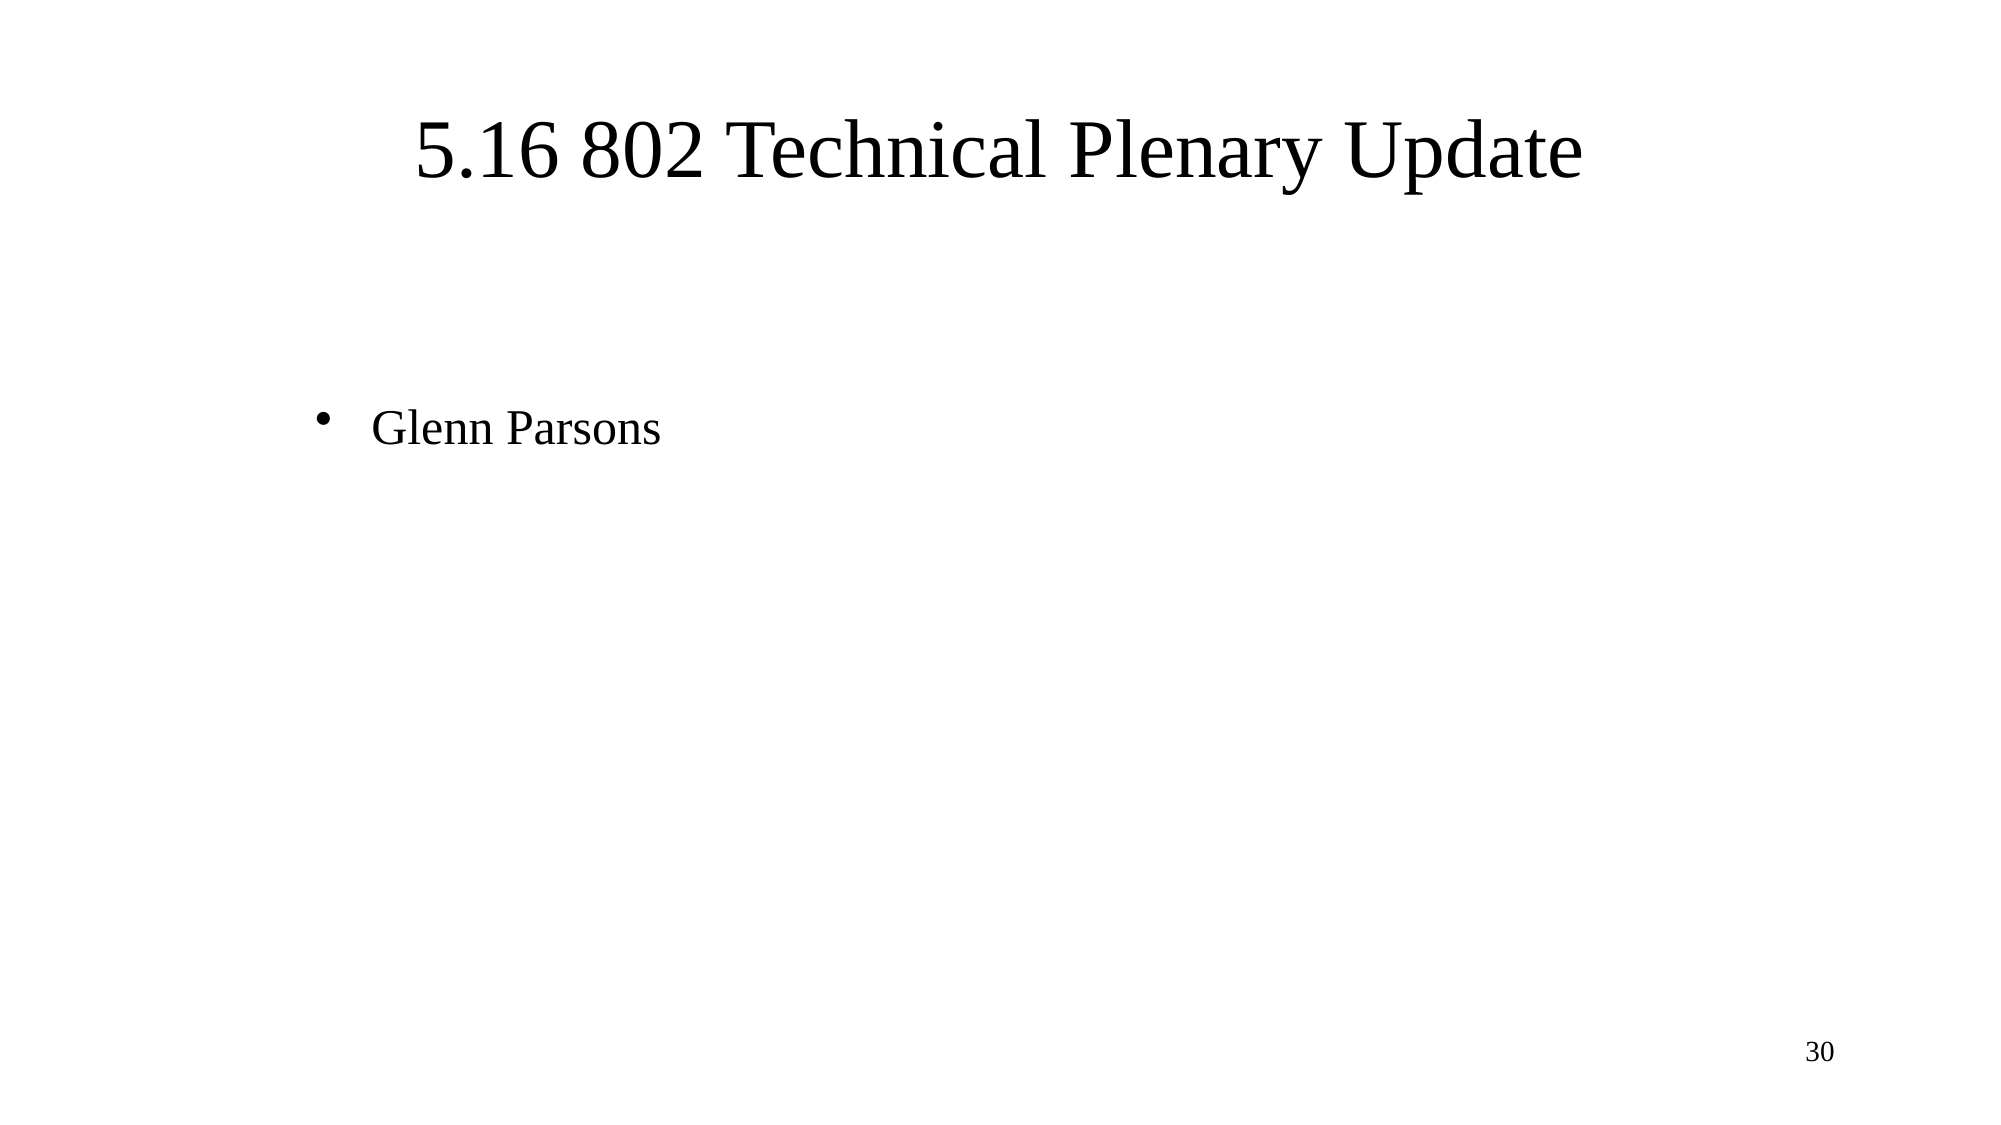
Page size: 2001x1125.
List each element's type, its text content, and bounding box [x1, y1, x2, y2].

list Glenn Parsons [299, 387, 1713, 1088]
slide_number 30 [1433, 1024, 1851, 1101]
title 5.16 802 Technical Plenary Update [87, 49, 1913, 238]
